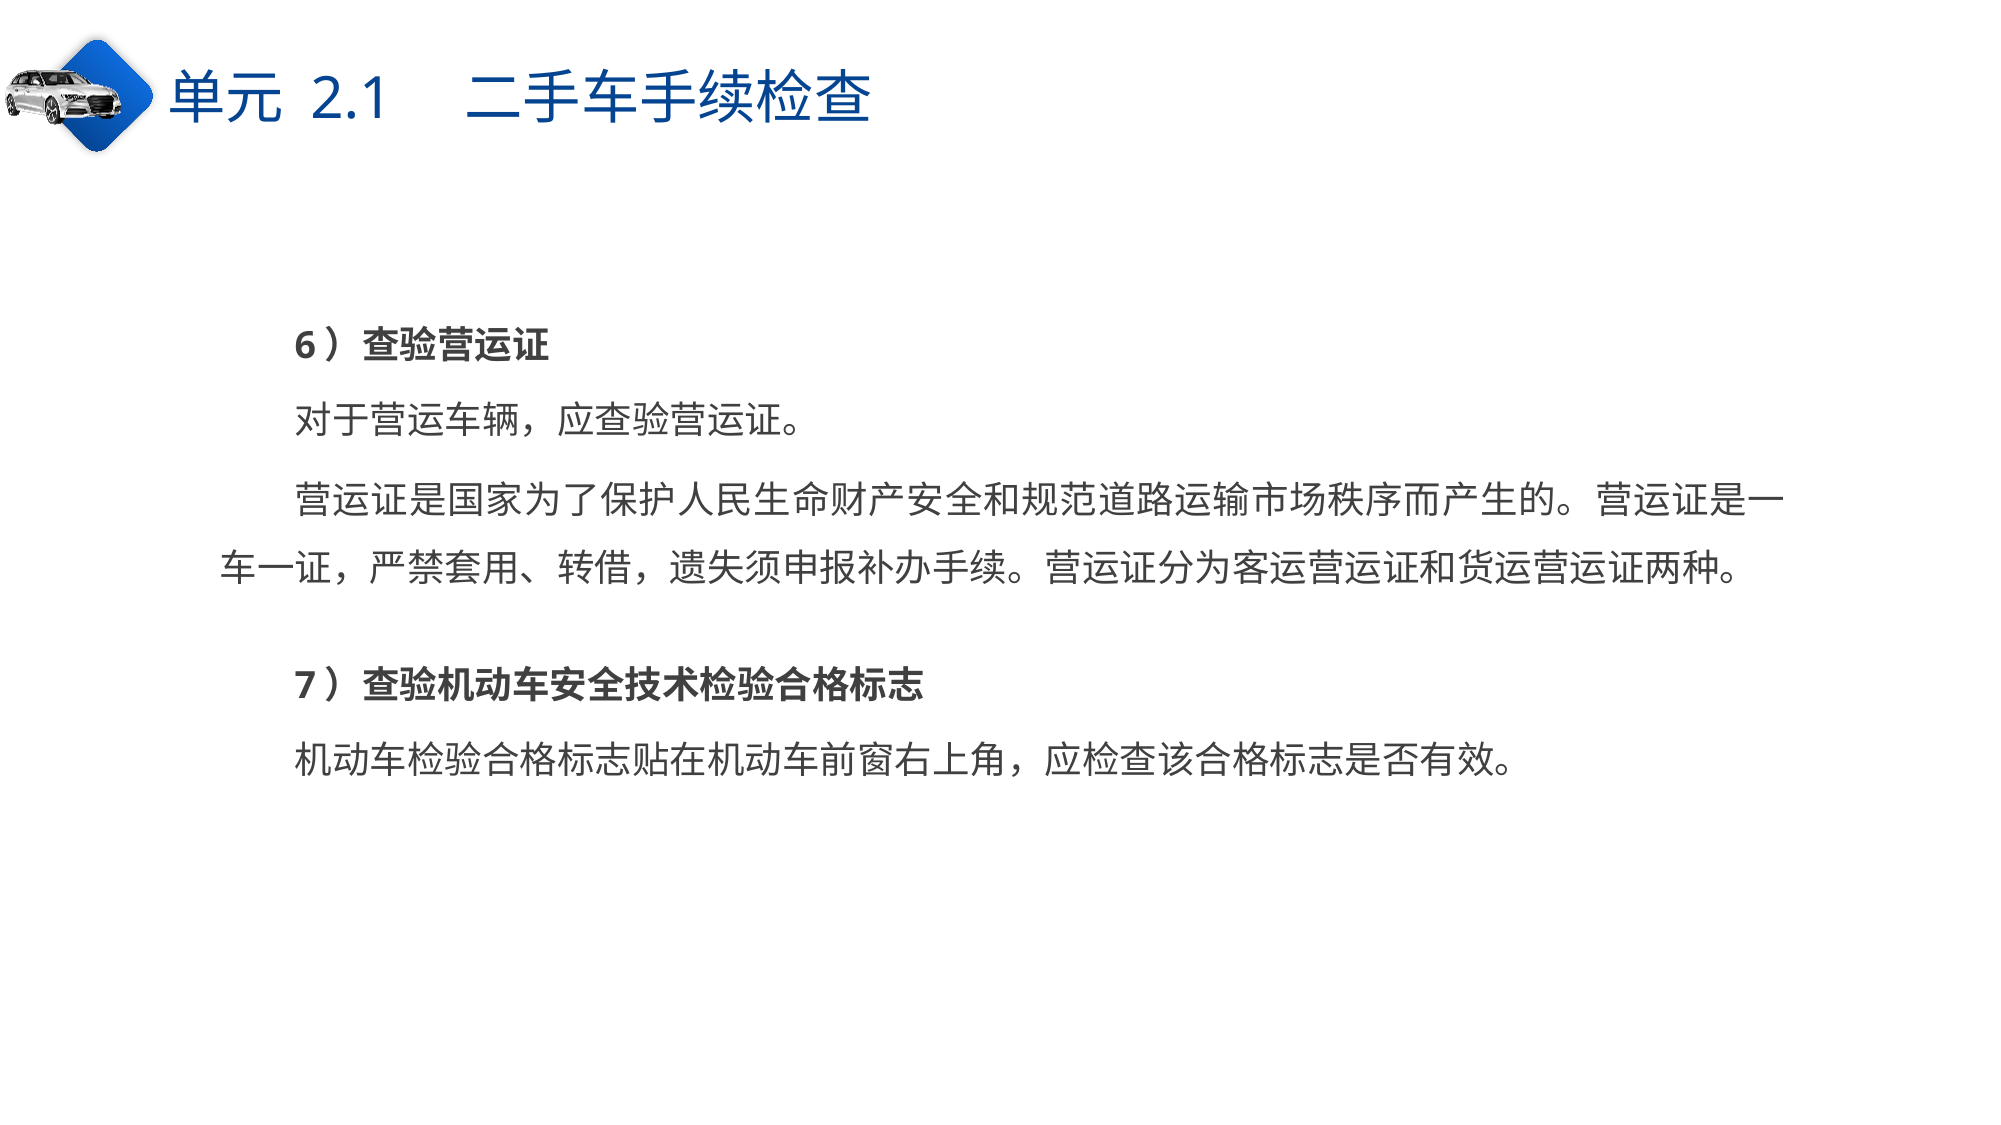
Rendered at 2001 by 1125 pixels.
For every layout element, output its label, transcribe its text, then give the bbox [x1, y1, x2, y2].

text_box 7）查验机动车安全技术检验合格标志 [204, 630, 1000, 713]
text_box 对于营运车辆，应查验营运证。 营运证是国家为了保护人民生命财产安全和规范道路运输市场秩序而产生的。营运证是一车一证，严禁套用、转借，遗失须申报补办手续。营运证分为客运营运证和货运营运证两种。 [204, 366, 1800, 597]
picture [0, 31, 125, 157]
text_box 6）查验营运证 [204, 291, 1000, 374]
text_box 单元 2.1 二手车手续检查 [152, 52, 888, 138]
text_box 机动车检验合格标志贴在机动车前窗右上角，应检查该合格标志是否有效。 [204, 705, 1800, 788]
